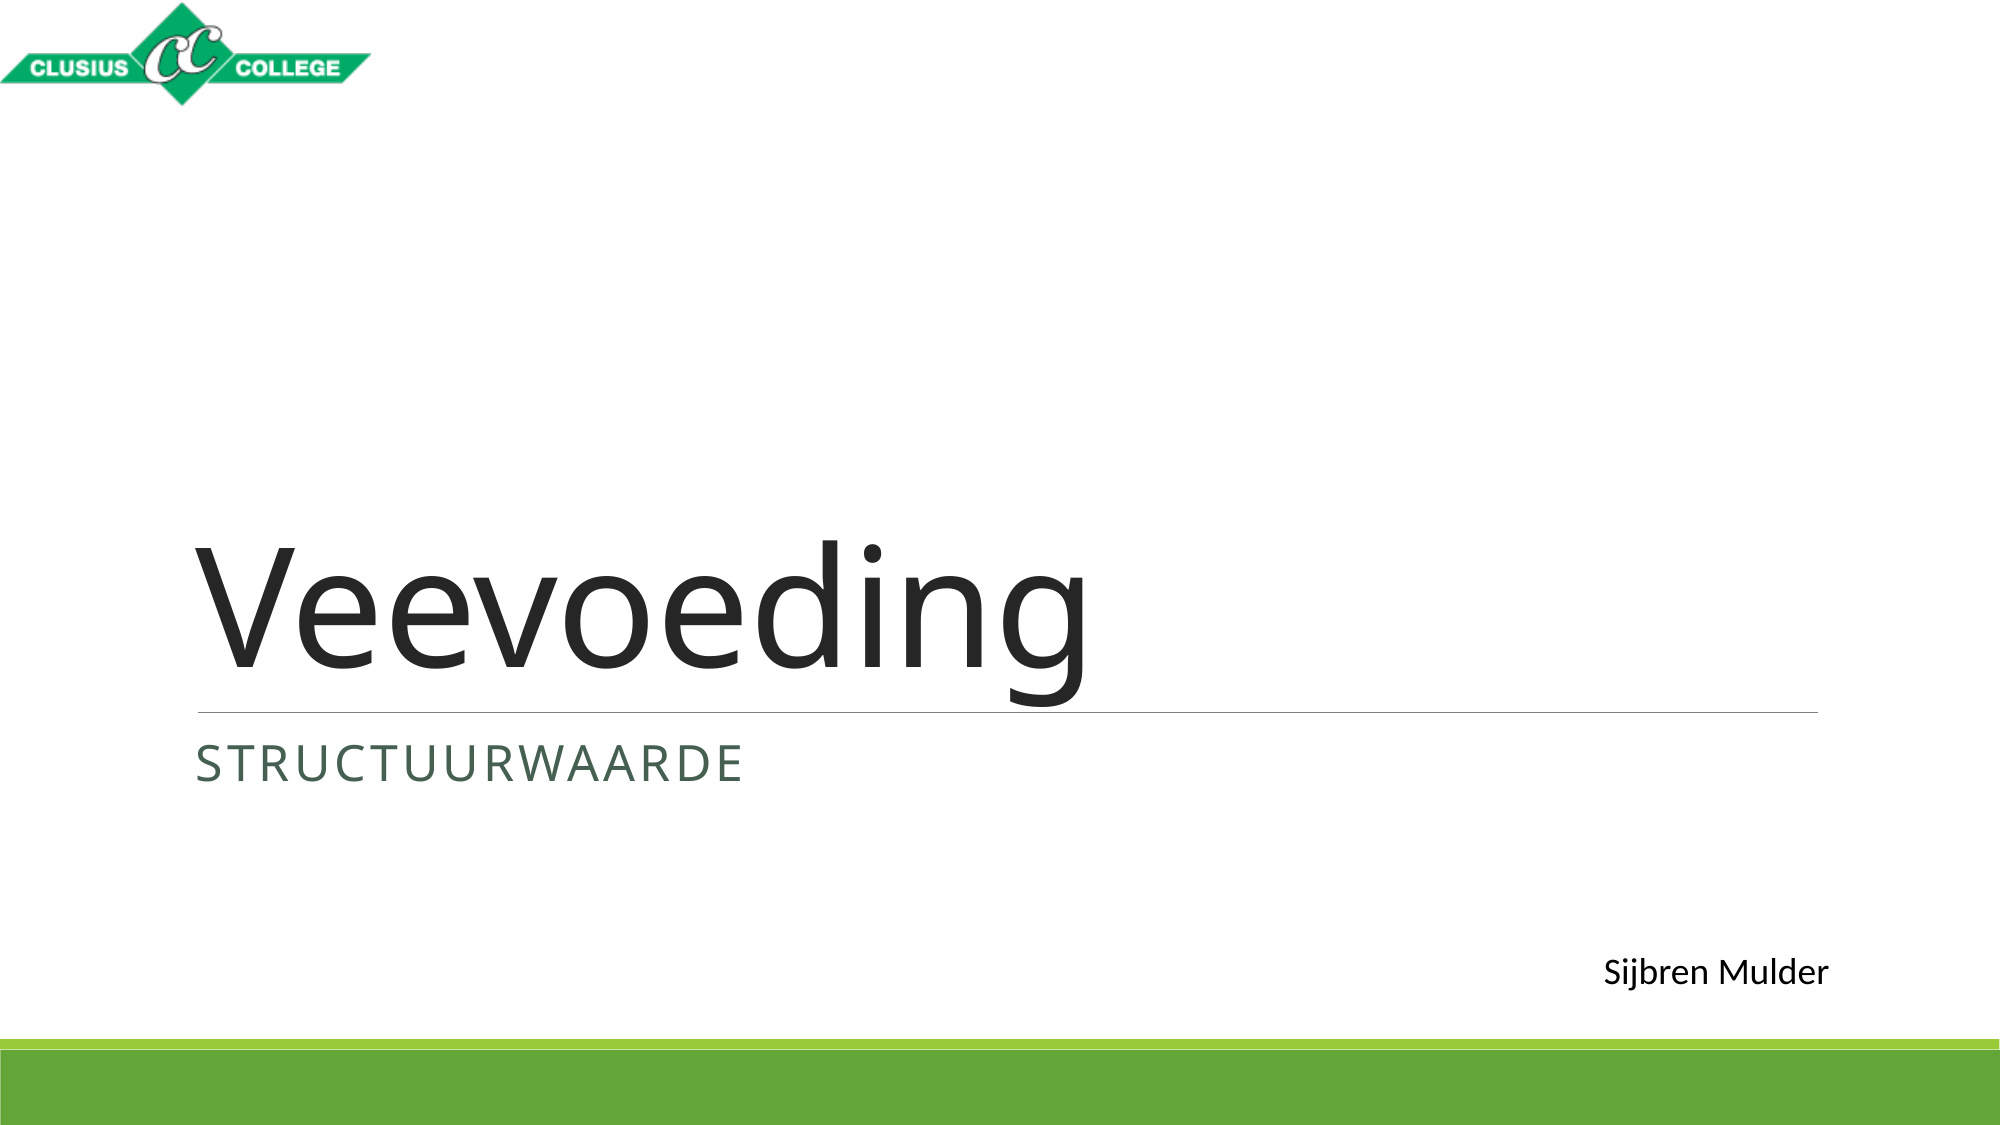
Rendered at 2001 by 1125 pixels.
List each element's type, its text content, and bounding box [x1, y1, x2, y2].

picture [0, 1, 371, 108]
title Veevoeding [180, 124, 1830, 710]
text_box Sijbren Mulder [1589, 939, 1845, 1000]
subtitle Structuurwaarde [180, 730, 1831, 919]
